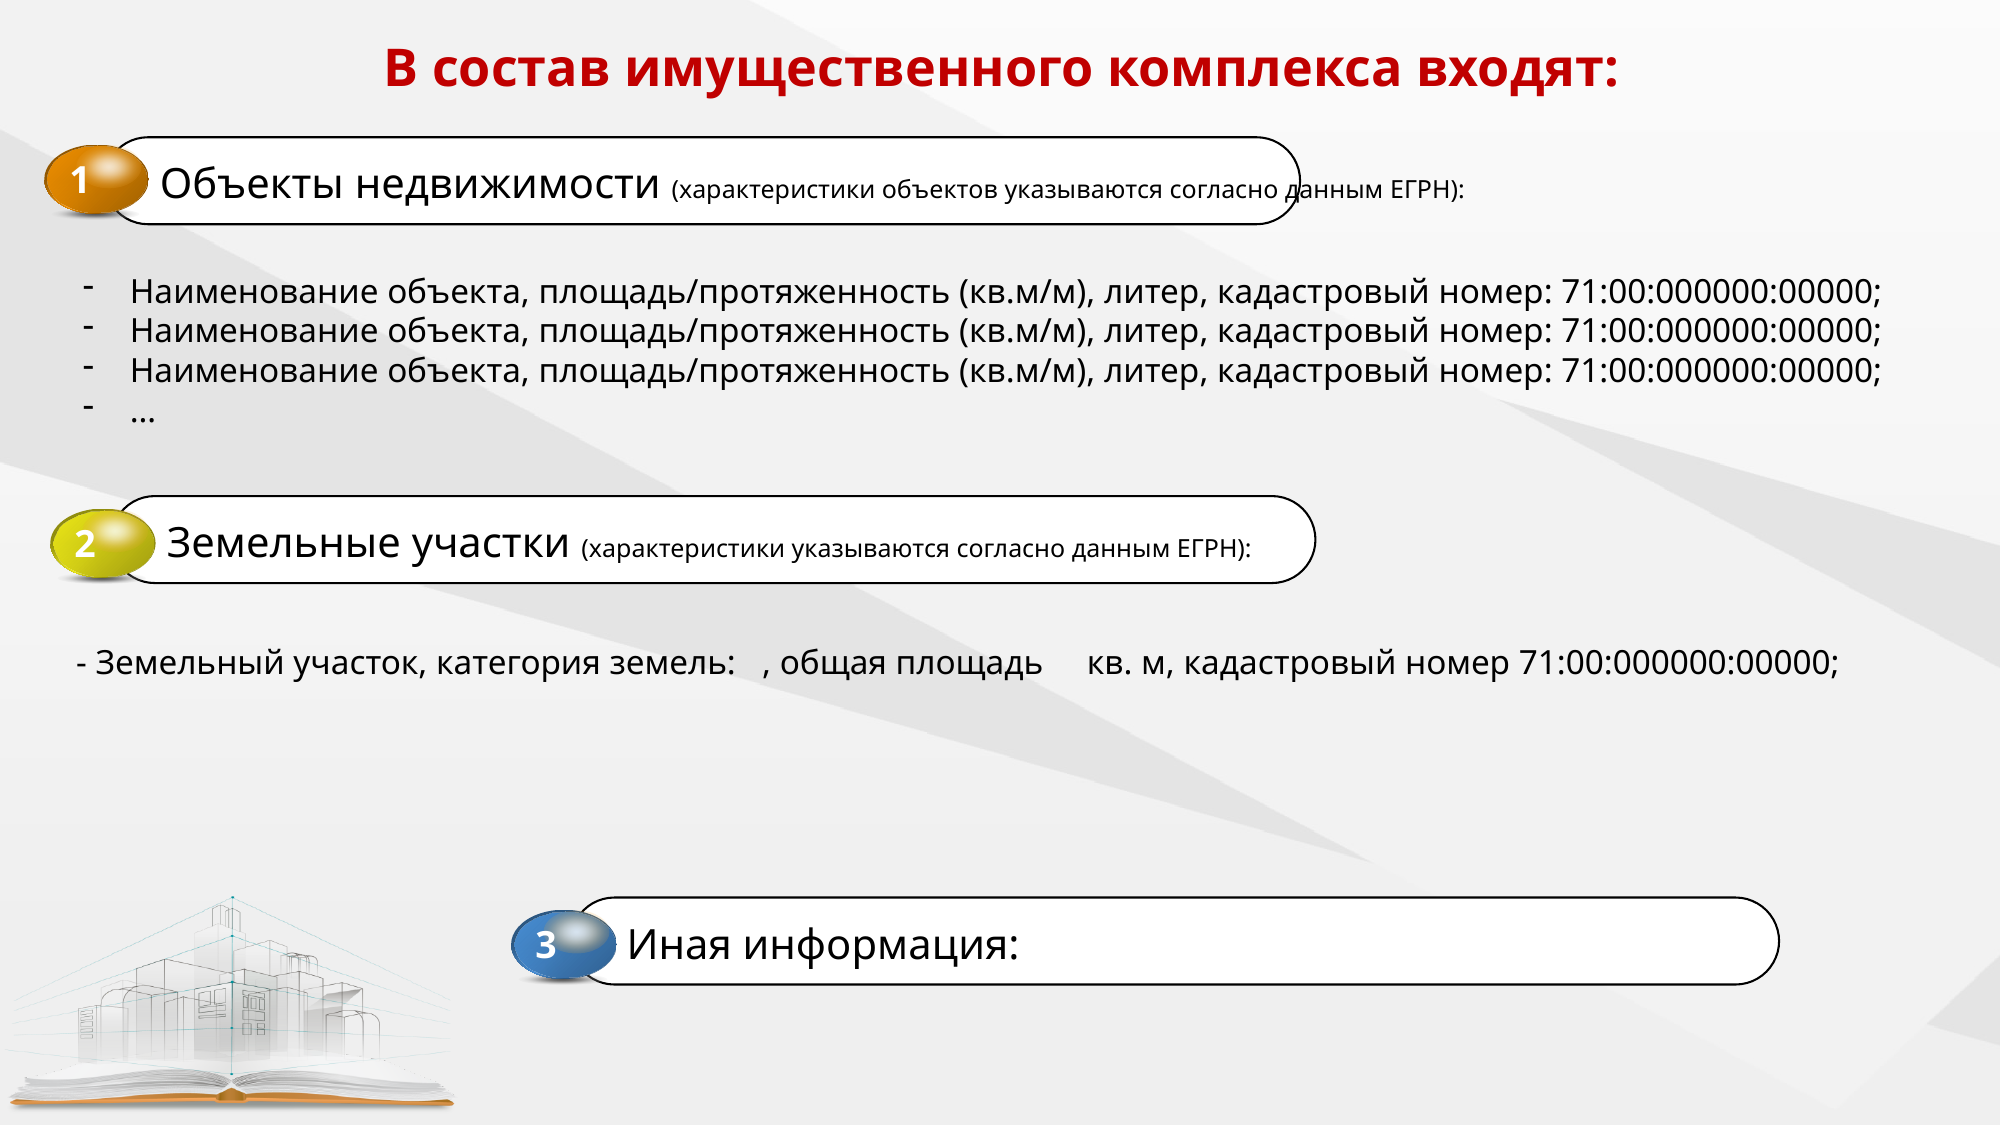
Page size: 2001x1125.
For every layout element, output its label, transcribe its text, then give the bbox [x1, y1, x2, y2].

title В состав имущественного комплекса входят: [251, 32, 1752, 106]
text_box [50, 495, 1345, 587]
text_box Наименование объекта, площадь/протяженность (кв.м/м), литер, кадастровый номер: 71:00:000000:00000; Наименование объекта, площадь/протяженность (кв.м/м), литер, кадастровый номер: 71:00:000000:00000; Наименование объекта, площадь/протяженность (кв.м/м), литер, кадастровый номер: 71:00:000000:00000; … [9, 262, 2000, 437]
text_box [44, 137, 1545, 225]
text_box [511, 897, 1780, 988]
text_box - Земельный участок, категория земель: , общая площадь кв. м, кадастровый номер 71:00:000000:00000; [3, 633, 2000, 689]
picture [0, 0, 2000, 1125]
